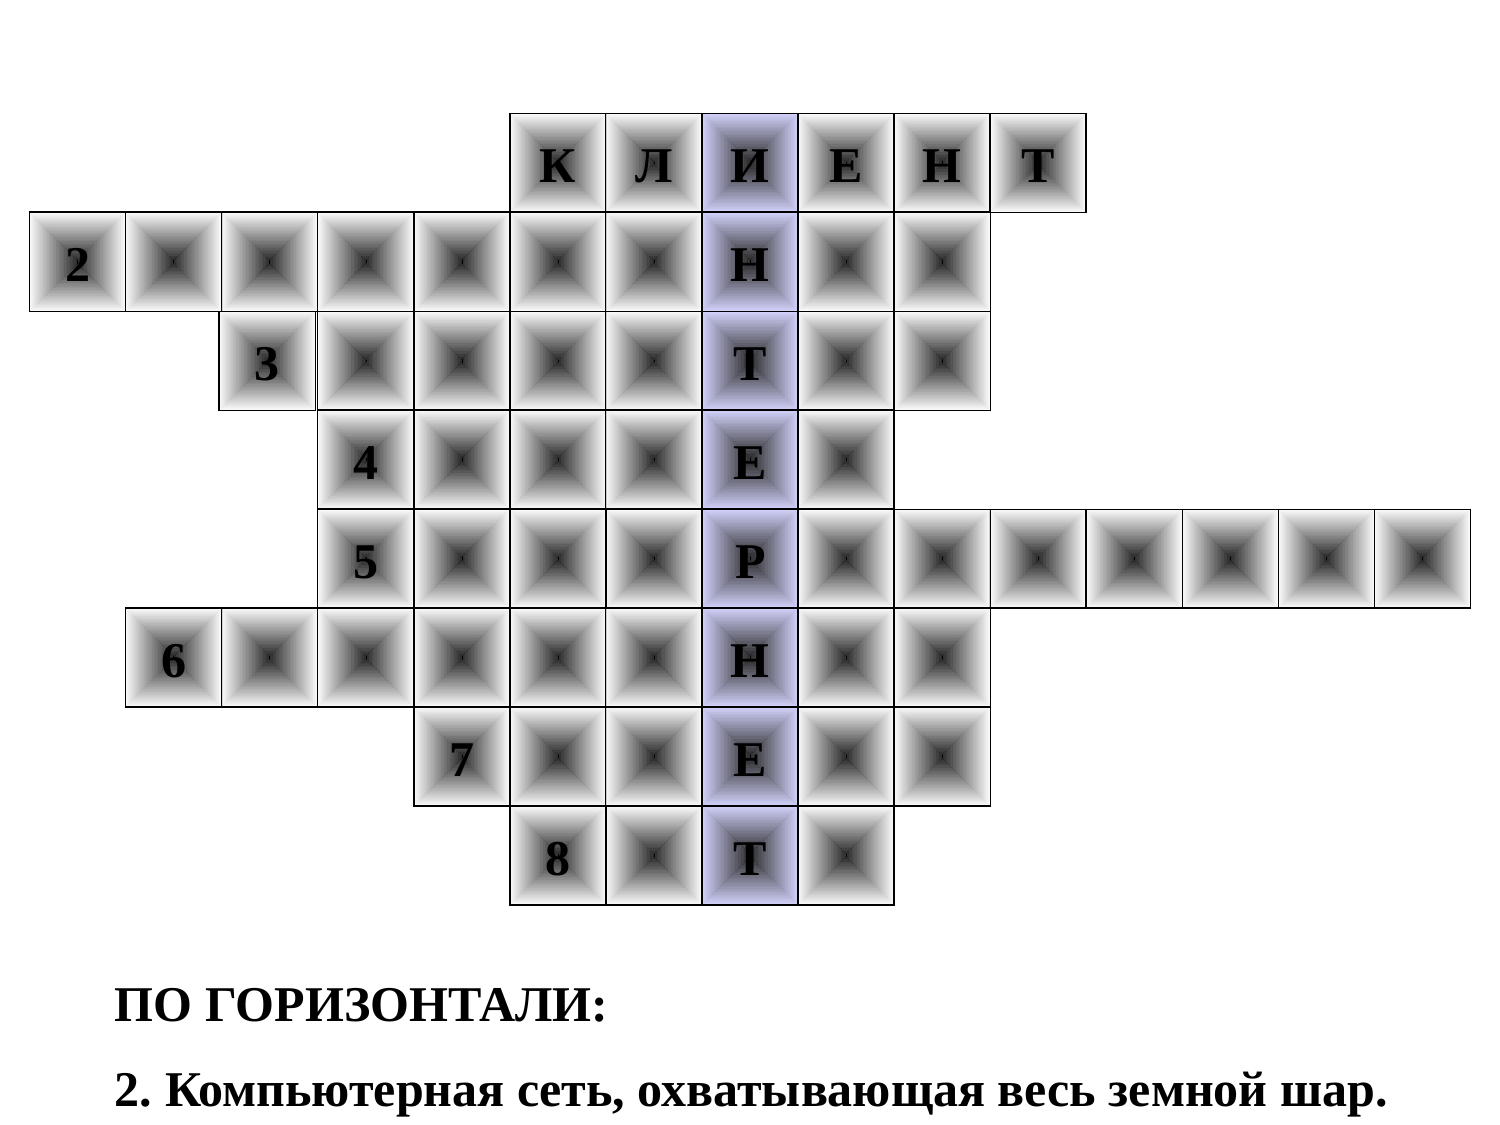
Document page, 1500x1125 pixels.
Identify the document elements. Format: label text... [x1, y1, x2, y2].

text_box [895, 608, 991, 706]
text_box [607, 510, 702, 608]
text_box Т [702, 311, 797, 410]
text_box [413, 509, 509, 608]
text_box И [702, 113, 797, 212]
text_box 4 [317, 410, 413, 509]
text_box Н [702, 609, 797, 706]
text_box [605, 706, 702, 807]
text_box ПО ГОРИЗОНТАЛИ: 2. Компьютерная сеть, охватывающая весь земной шар. [100, 964, 1471, 1124]
text_box [317, 311, 413, 410]
text_box [607, 807, 702, 905]
text_box 6 [125, 608, 221, 707]
text_box [605, 608, 702, 706]
text_box [509, 509, 607, 608]
text_box Т [702, 805, 799, 905]
text_box [510, 311, 605, 410]
text_box Е [702, 706, 799, 805]
text_box [1279, 509, 1375, 609]
text_box 5 [317, 509, 413, 608]
text_box [125, 212, 221, 312]
text_box [317, 212, 414, 311]
text_box [605, 212, 702, 311]
text_box [413, 608, 509, 706]
text_box [413, 311, 510, 410]
text_box [797, 212, 895, 311]
text_box 8 [509, 807, 607, 905]
text_box [797, 509, 894, 608]
text_box [413, 410, 509, 509]
text_box [797, 410, 895, 509]
text_box [797, 311, 894, 410]
text_box 3 [218, 311, 316, 411]
text_box [895, 212, 991, 311]
text_box [799, 706, 895, 807]
text_box [894, 311, 991, 411]
text_box [895, 706, 991, 807]
text_box [605, 410, 702, 510]
text_box [414, 212, 509, 311]
text_box [991, 509, 1087, 609]
text_box [1183, 509, 1279, 609]
text_box [317, 608, 413, 707]
text_box Т [990, 113, 1087, 213]
text_box [605, 311, 702, 410]
text_box [509, 212, 605, 311]
text_box [1087, 509, 1183, 609]
text_box [509, 410, 605, 509]
text_box [509, 706, 605, 807]
text_box [221, 212, 317, 312]
text_box Р [702, 509, 797, 609]
text_box [894, 509, 991, 608]
text_box Н [702, 212, 797, 311]
text_box 7 [413, 706, 509, 807]
text_box Е [797, 113, 894, 212]
text_box [1375, 509, 1471, 609]
text_box 2 [29, 212, 125, 312]
text_box Л [605, 113, 702, 212]
text_box [797, 608, 895, 706]
text_box Н [894, 113, 990, 212]
text_box [799, 807, 895, 905]
text_box [509, 608, 605, 706]
text_box [221, 608, 317, 707]
text_box Е [702, 410, 797, 509]
text_box К [509, 113, 605, 212]
